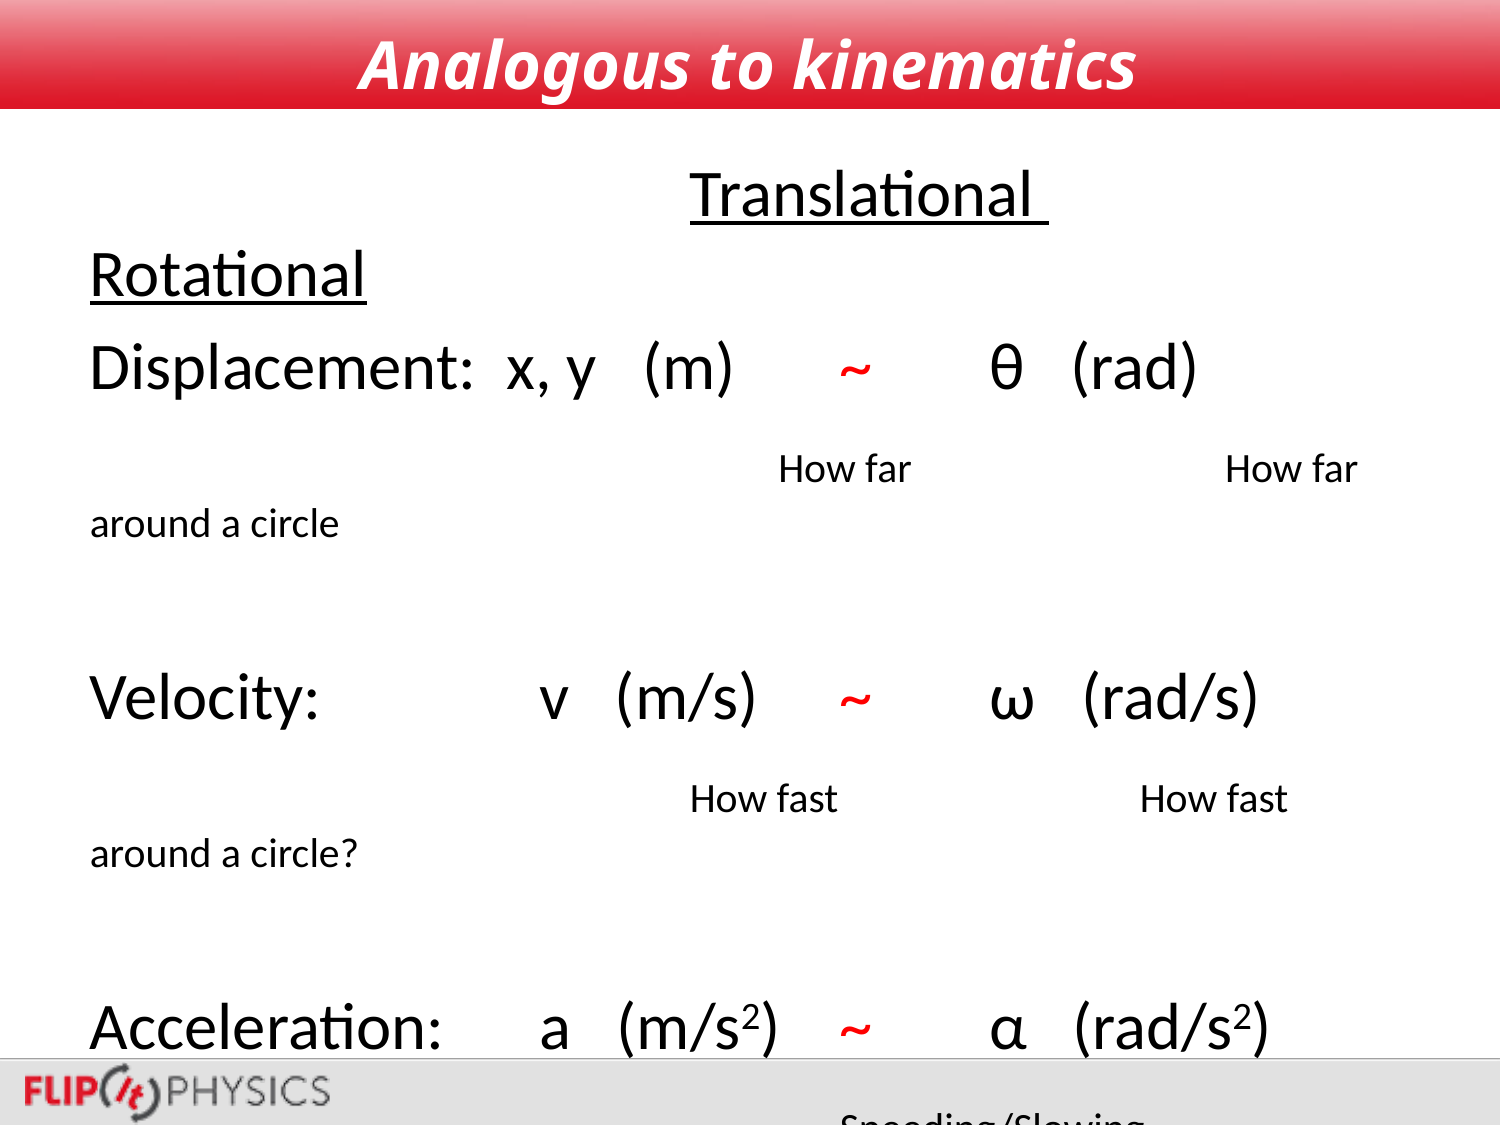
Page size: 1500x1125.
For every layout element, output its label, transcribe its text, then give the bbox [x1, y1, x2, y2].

title Analogous to kinematics [75, 15, 1425, 91]
list Translational Rotational Displacement: x, y (m) ~ θ (rad) How far How far around a circle Velocity: v (m/s) ~ ω (rad/s) How fast How fast around a circle? Acceleration: a (m/s2) ~ α (rad/s2) Speeding/Slowing Speeding/Slowing in a circle [75, 142, 1425, 1020]
picture [0, 0, 1500, 109]
picture [0, 1058, 1500, 1125]
